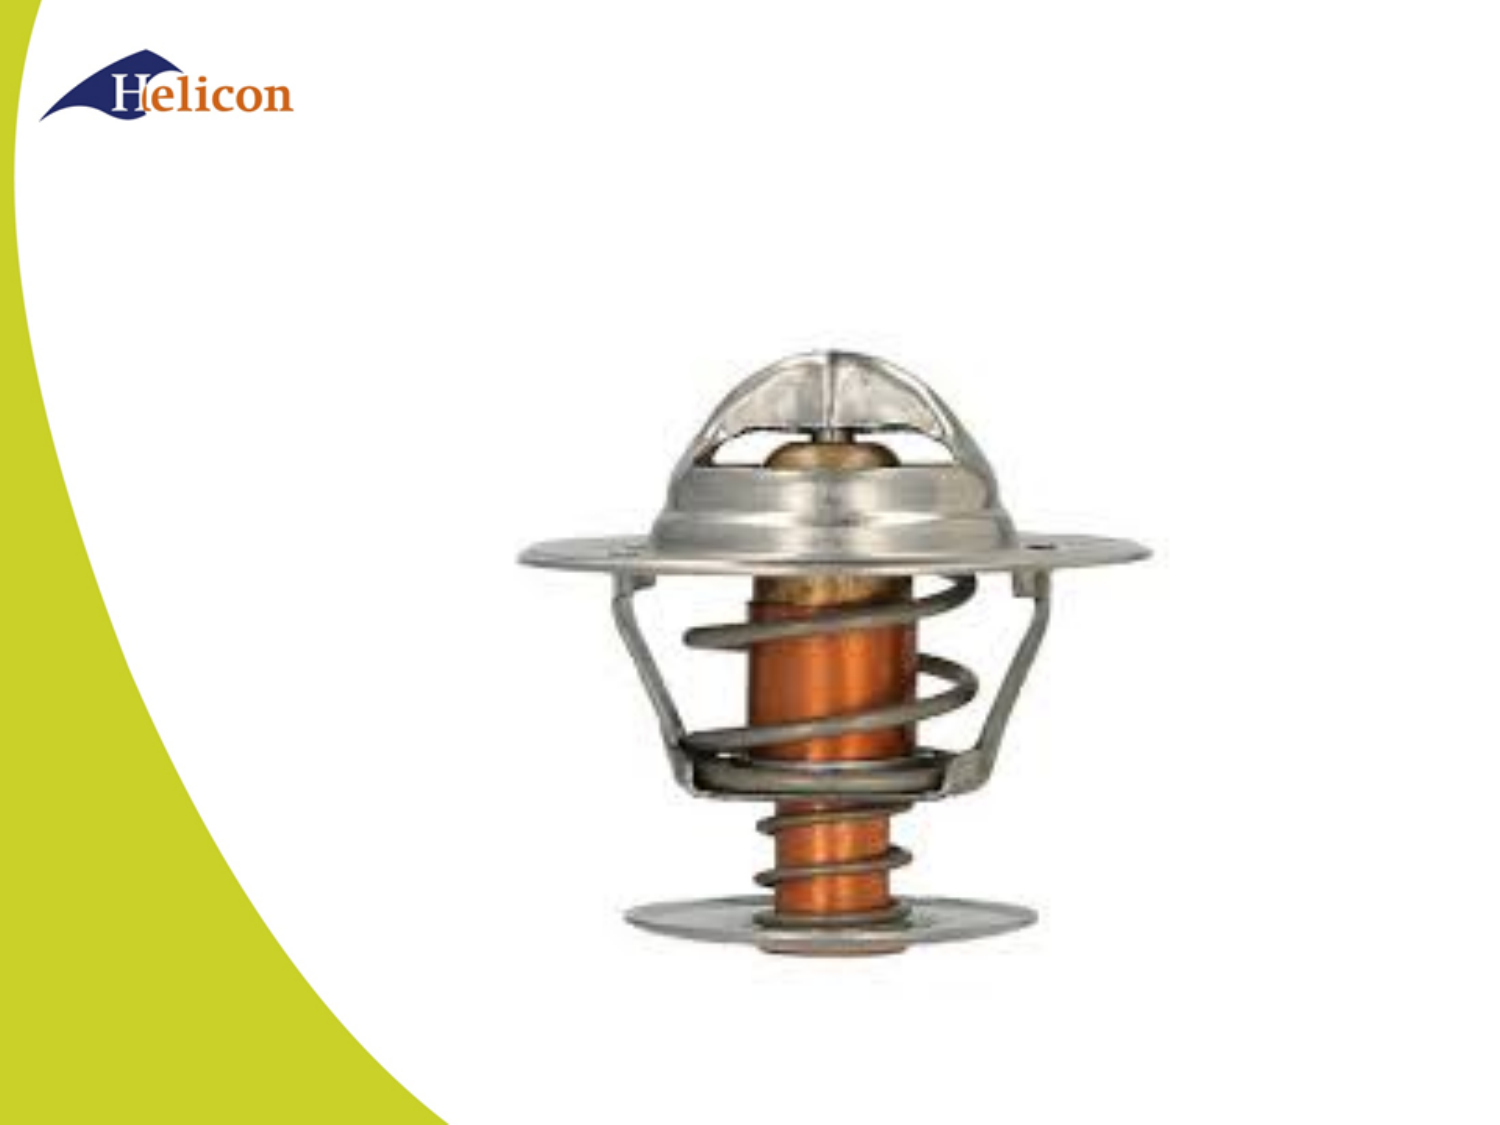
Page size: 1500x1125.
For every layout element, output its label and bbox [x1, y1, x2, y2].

list [338, 302, 1333, 1000]
picture [0, 0, 1500, 1125]
